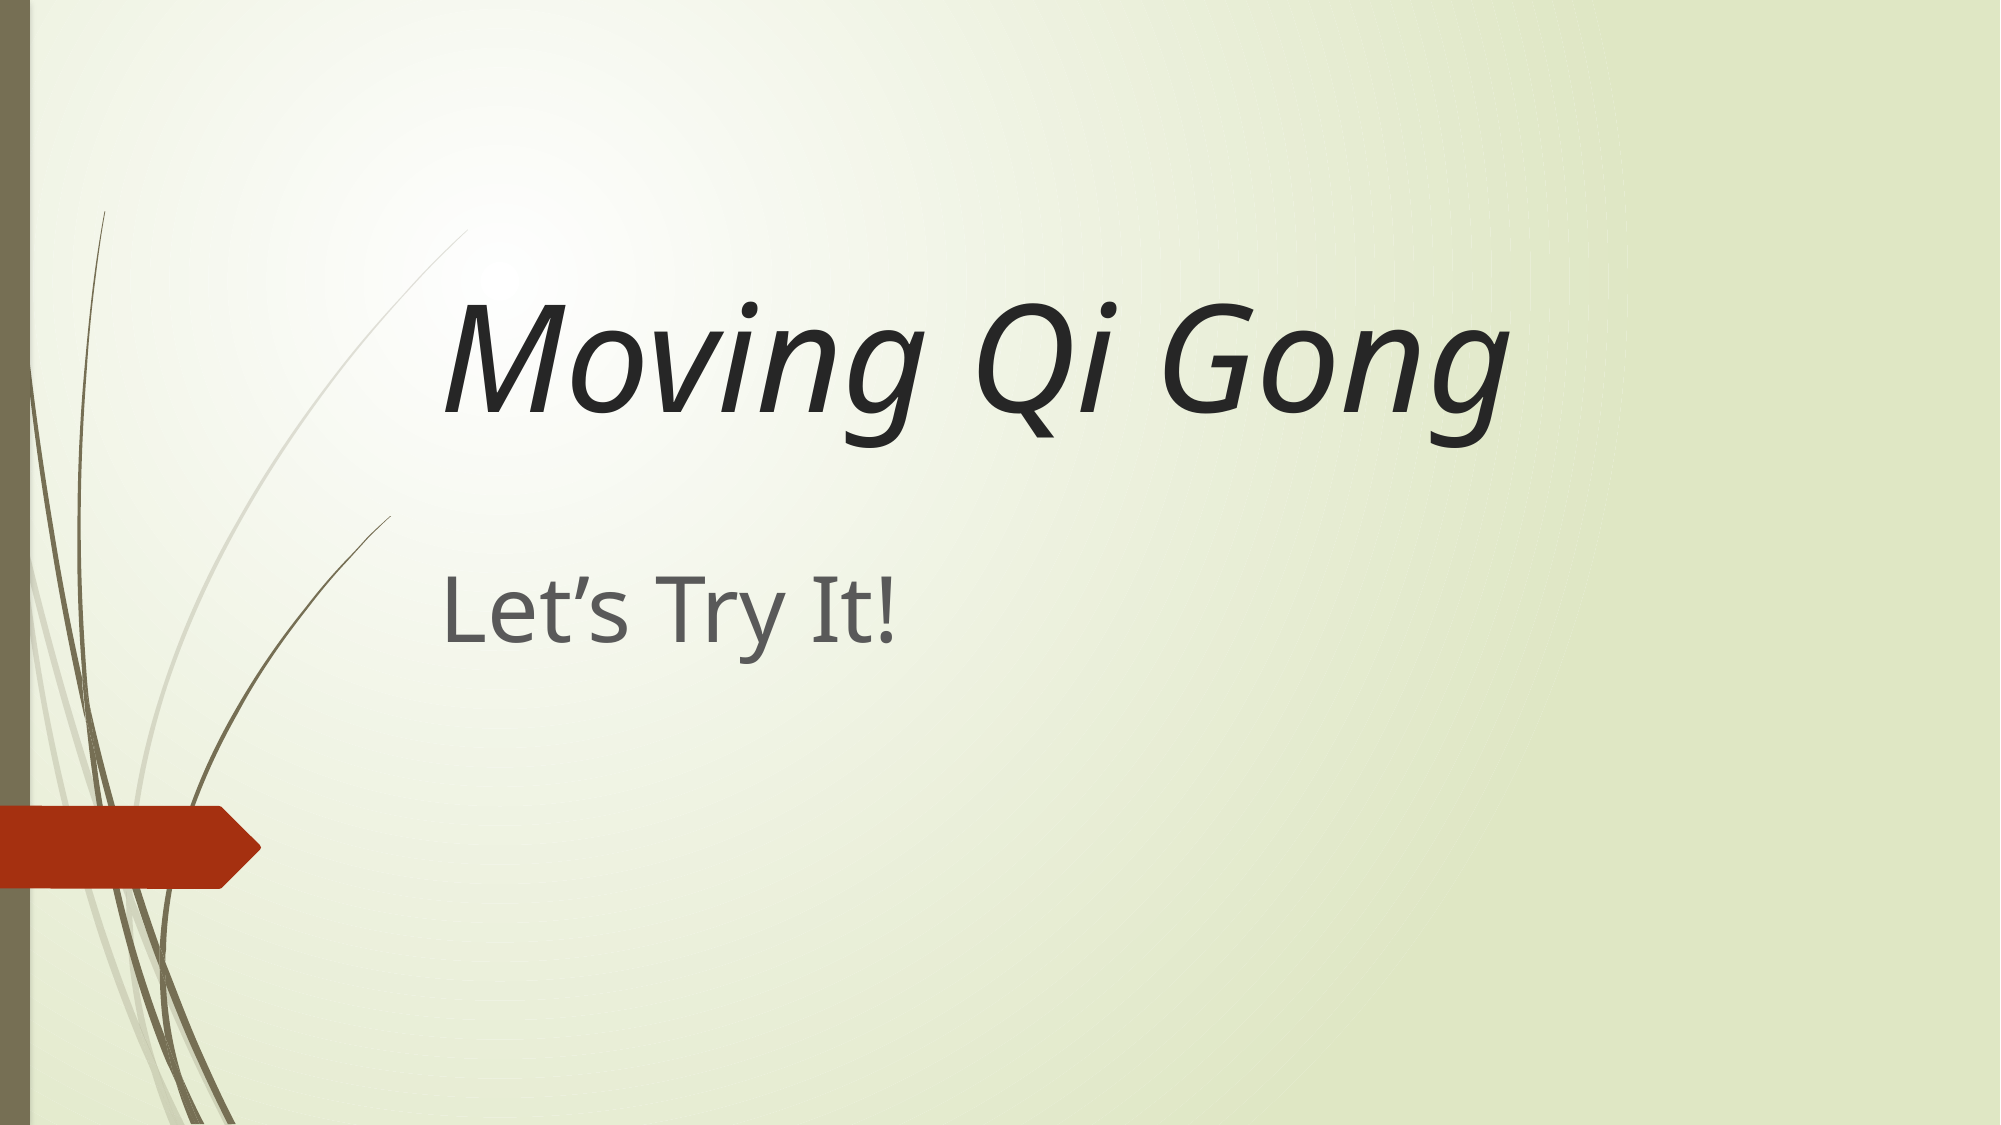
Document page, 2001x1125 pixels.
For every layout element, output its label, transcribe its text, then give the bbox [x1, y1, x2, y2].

title Moving Qi Gong [424, 132, 1888, 450]
list Let’s Try It! [424, 542, 1888, 859]
